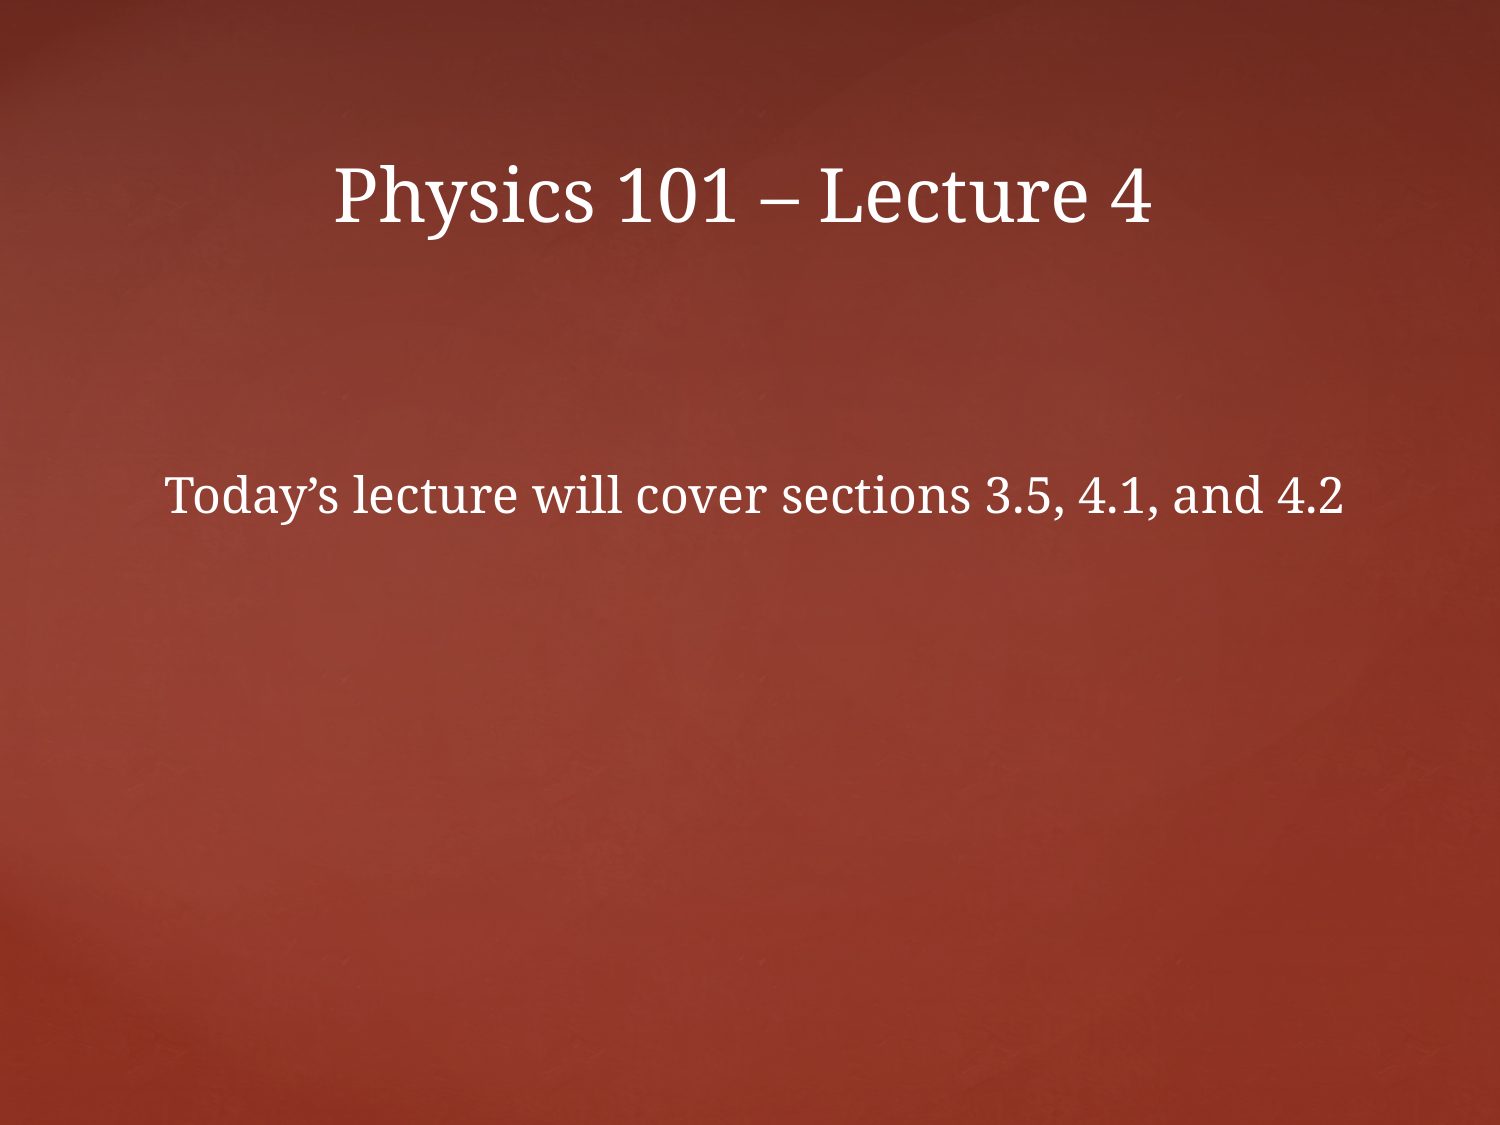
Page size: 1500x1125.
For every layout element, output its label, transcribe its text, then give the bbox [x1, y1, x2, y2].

list Physics 101 – Lecture 4 [125, 62, 1363, 325]
text_box Today’s lecture will cover sections 3.5, 4.1, and 4.2 [150, 424, 1388, 563]
